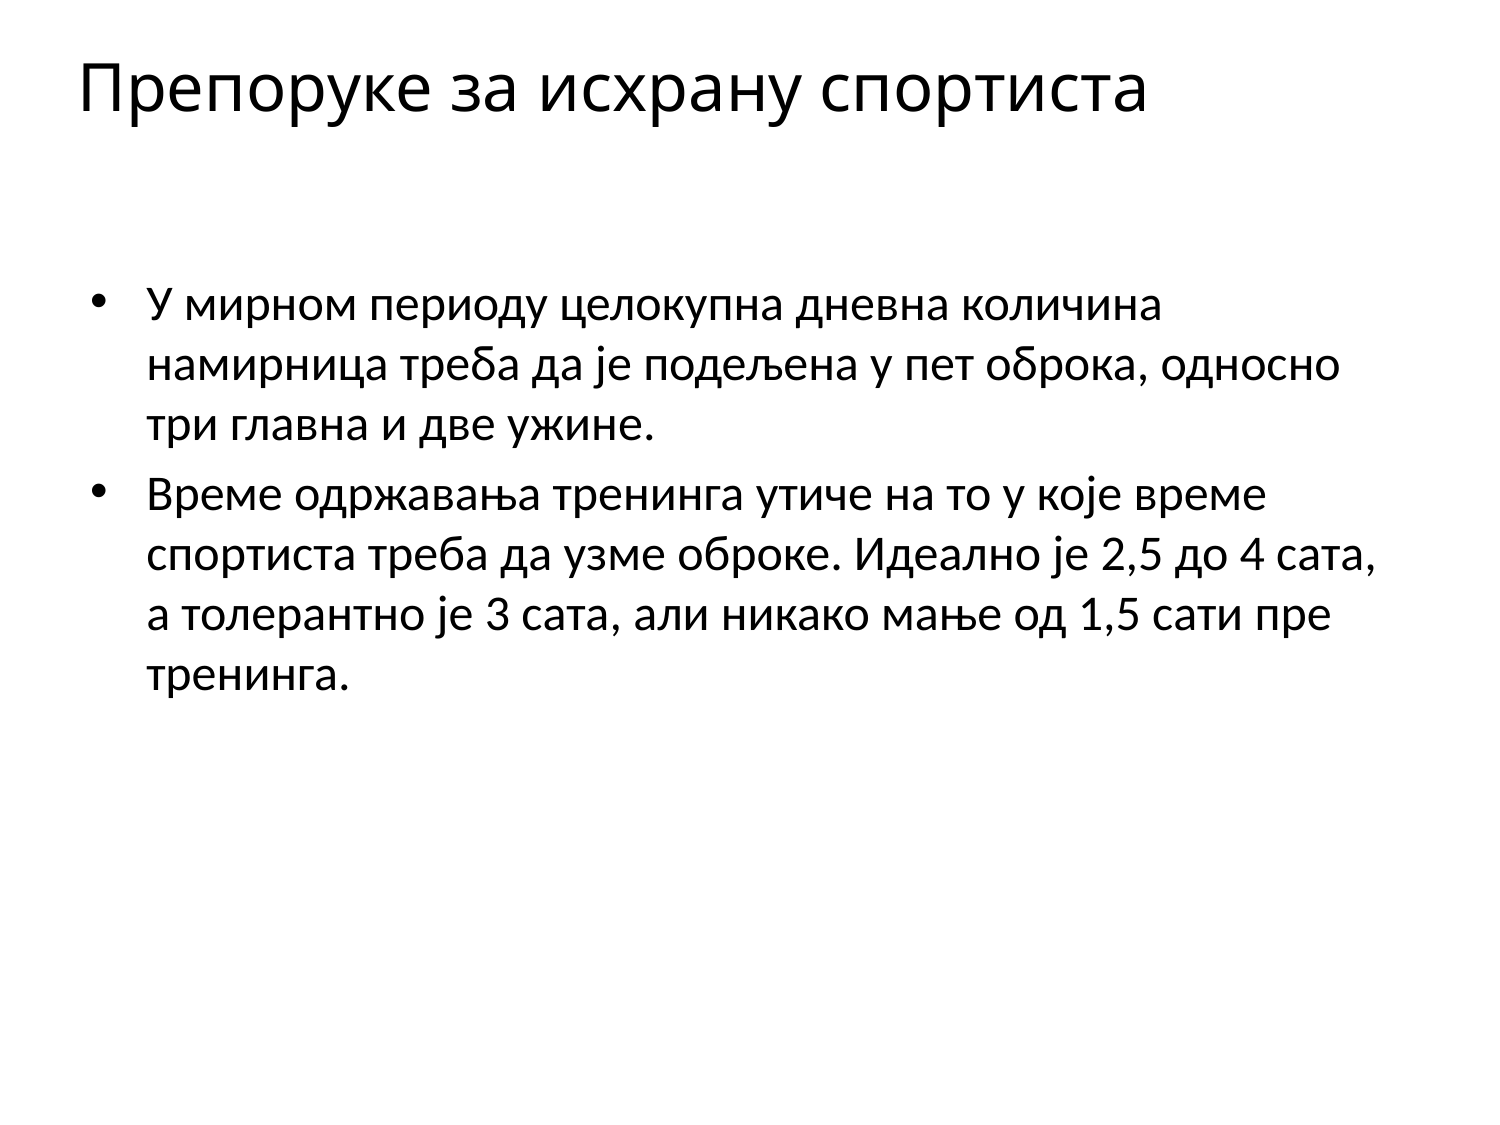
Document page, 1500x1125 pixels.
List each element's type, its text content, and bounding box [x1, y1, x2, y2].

text_box Препоруке за исхрану спортиста [62, 37, 1450, 133]
list У мирном периоду целокупна дневна количина намирница треба да је подељена у пет оброка, односно три главна и две ужине. Време одржавања тренинга утиче на то у које време спортиста треба да узме оброке. Идеално је 2,5 до 4 сата, а толерантно је 3 сата, али никако мање од 1,5 сати пре тренинга. [74, 262, 1426, 1006]
